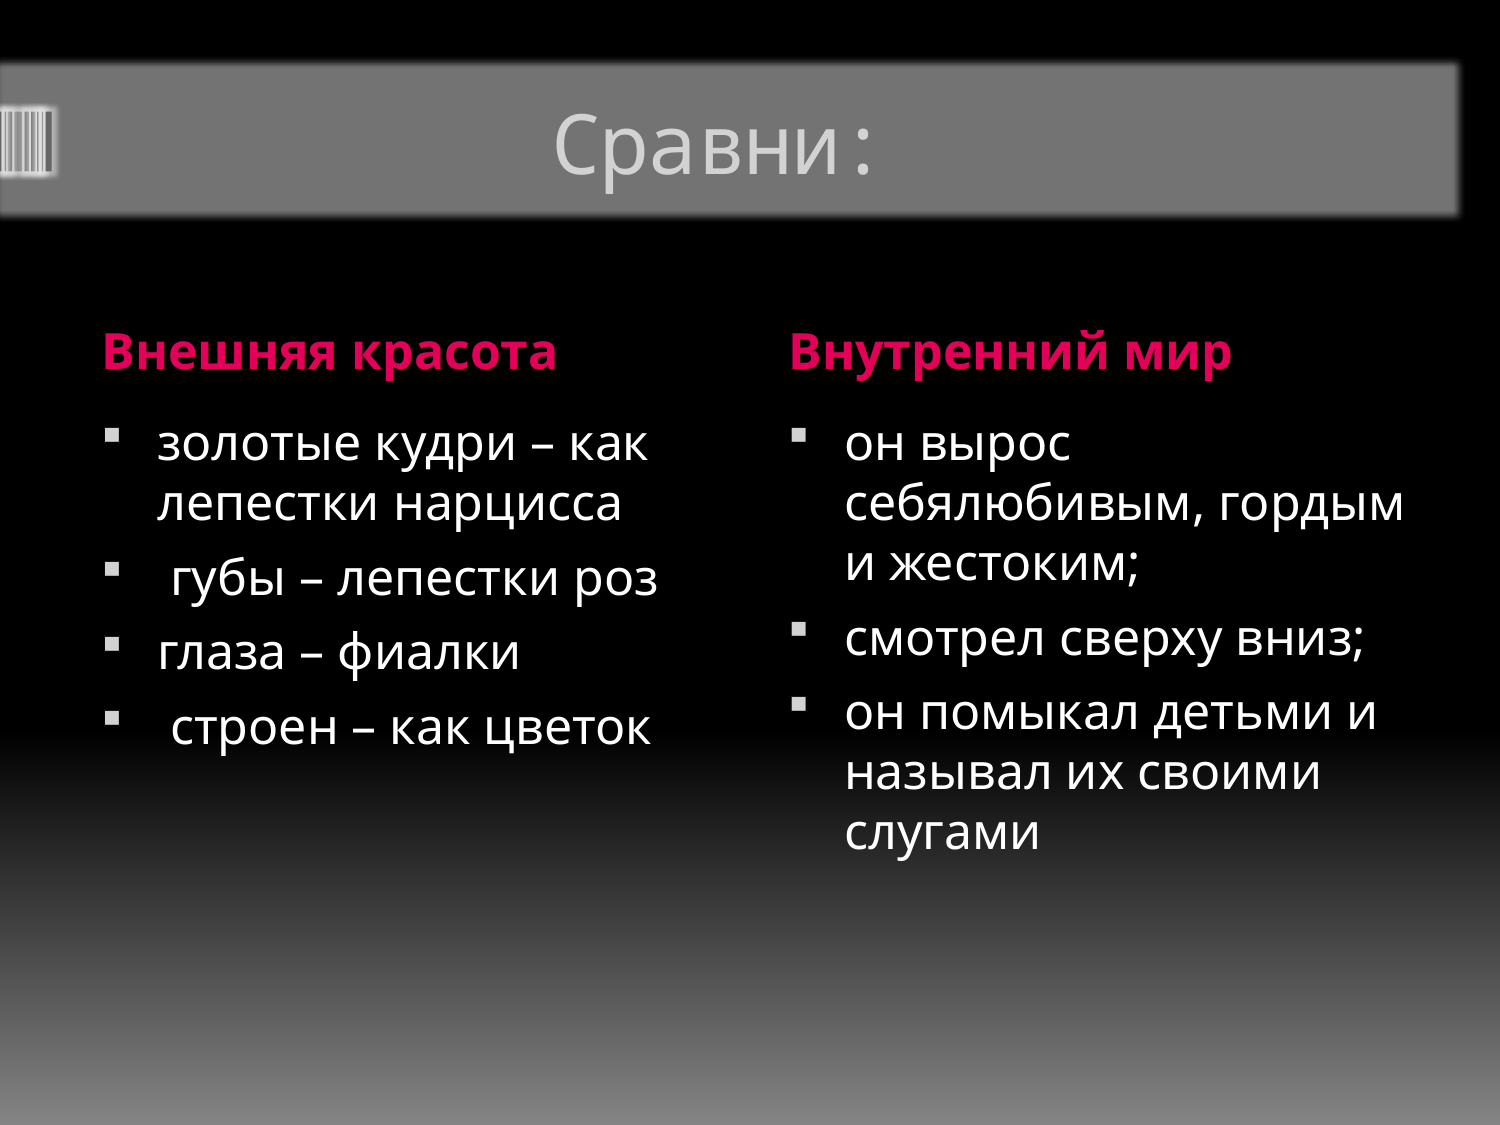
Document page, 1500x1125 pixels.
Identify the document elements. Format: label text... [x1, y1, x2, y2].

list золотые кудри – как лепестки нарцисса губы – лепестки роз глаза – фиалки строен – как цветок [75, 403, 738, 1053]
title Сравни: [82, 83, 1358, 234]
list Внутренний мир [761, 296, 1425, 402]
list он вырос себялюбивым, гордым и жестоким; смотрел сверху вниз; он помыкал детьми и называл их своими слугами [761, 403, 1425, 1053]
list Внешняя красота [75, 296, 738, 402]
